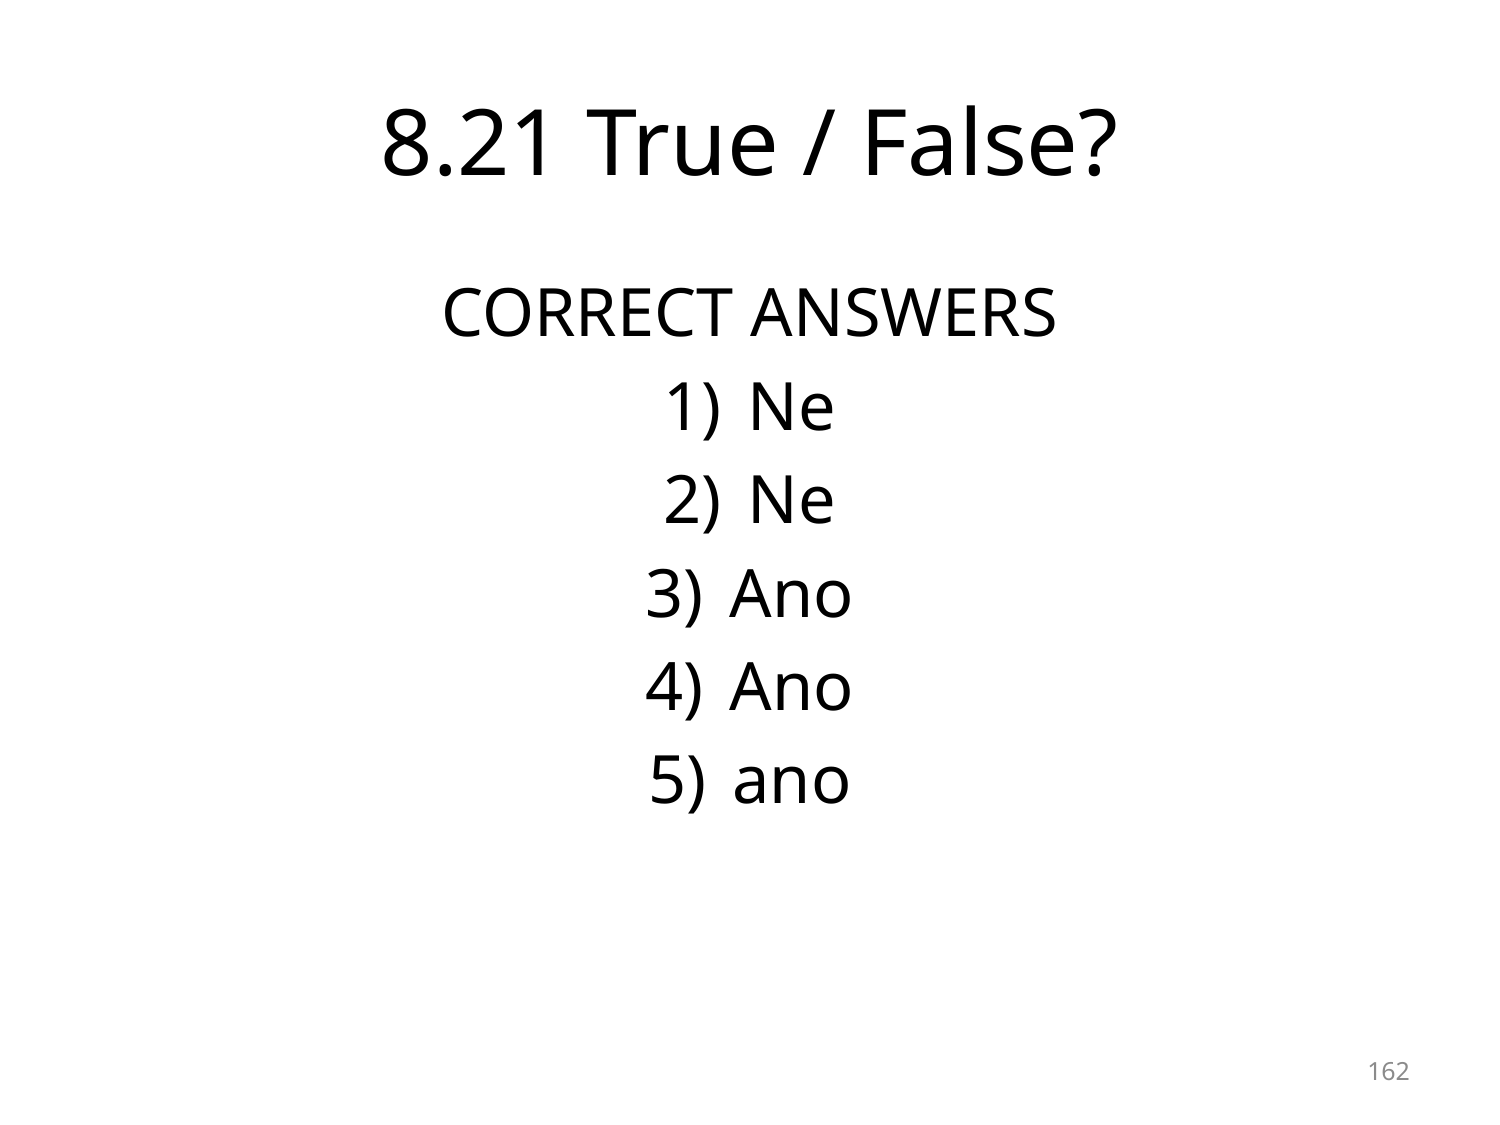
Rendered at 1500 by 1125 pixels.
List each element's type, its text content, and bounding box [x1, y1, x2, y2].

title 8.21 True / False? [75, 45, 1425, 233]
slide_number 162 [1074, 1042, 1425, 1103]
list CORRECT ANSWERS Ne Ne Ano Ano ano [75, 262, 1425, 1005]
